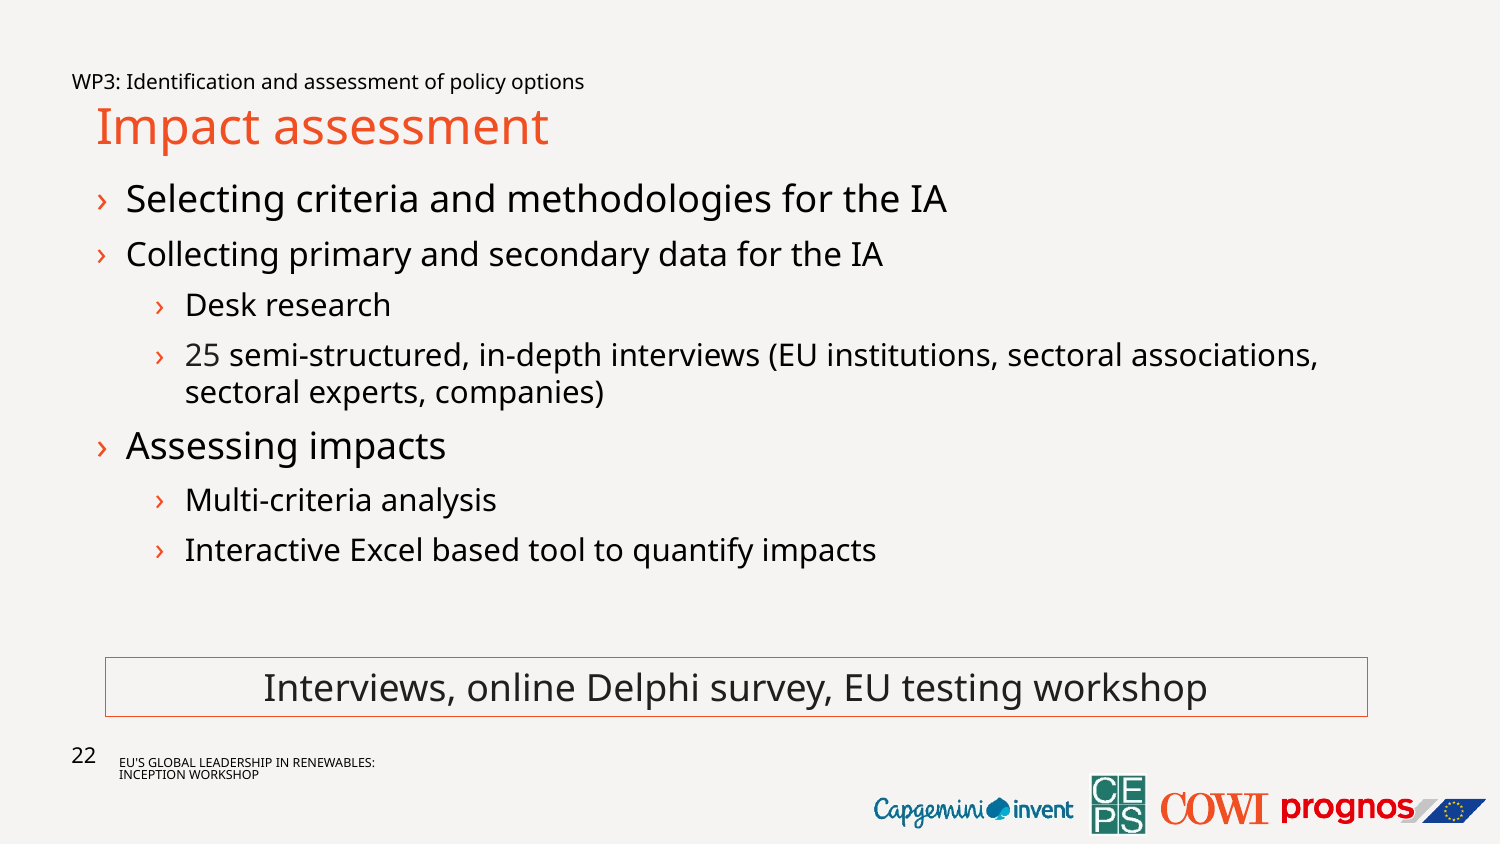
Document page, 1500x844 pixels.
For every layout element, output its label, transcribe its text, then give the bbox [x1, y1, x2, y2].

list Selecting criteria and methodologies for the IA Collecting primary and secondary data for the IA Desk research 25 semi-structured, in-depth interviews (EU institutions, sectoral associations, sectoral experts, companies) Assessing impacts Multi-criteria analysis Interactive Excel based tool to quantify impacts [96, 175, 1395, 718]
text_box EU's global leadership in renewables: Inception workshop [119, 763, 441, 776]
picture [1089, 773, 1147, 836]
picture [871, 793, 1076, 831]
text_box Impact assessment [96, 100, 1370, 163]
list WP3: Identification and assessment of policy options [68, 68, 1432, 100]
text_box Interviews, online Delphi survey, EU testing workshop [105, 657, 1368, 717]
slide_number 22 [29, 733, 97, 796]
picture [1282, 797, 1487, 836]
